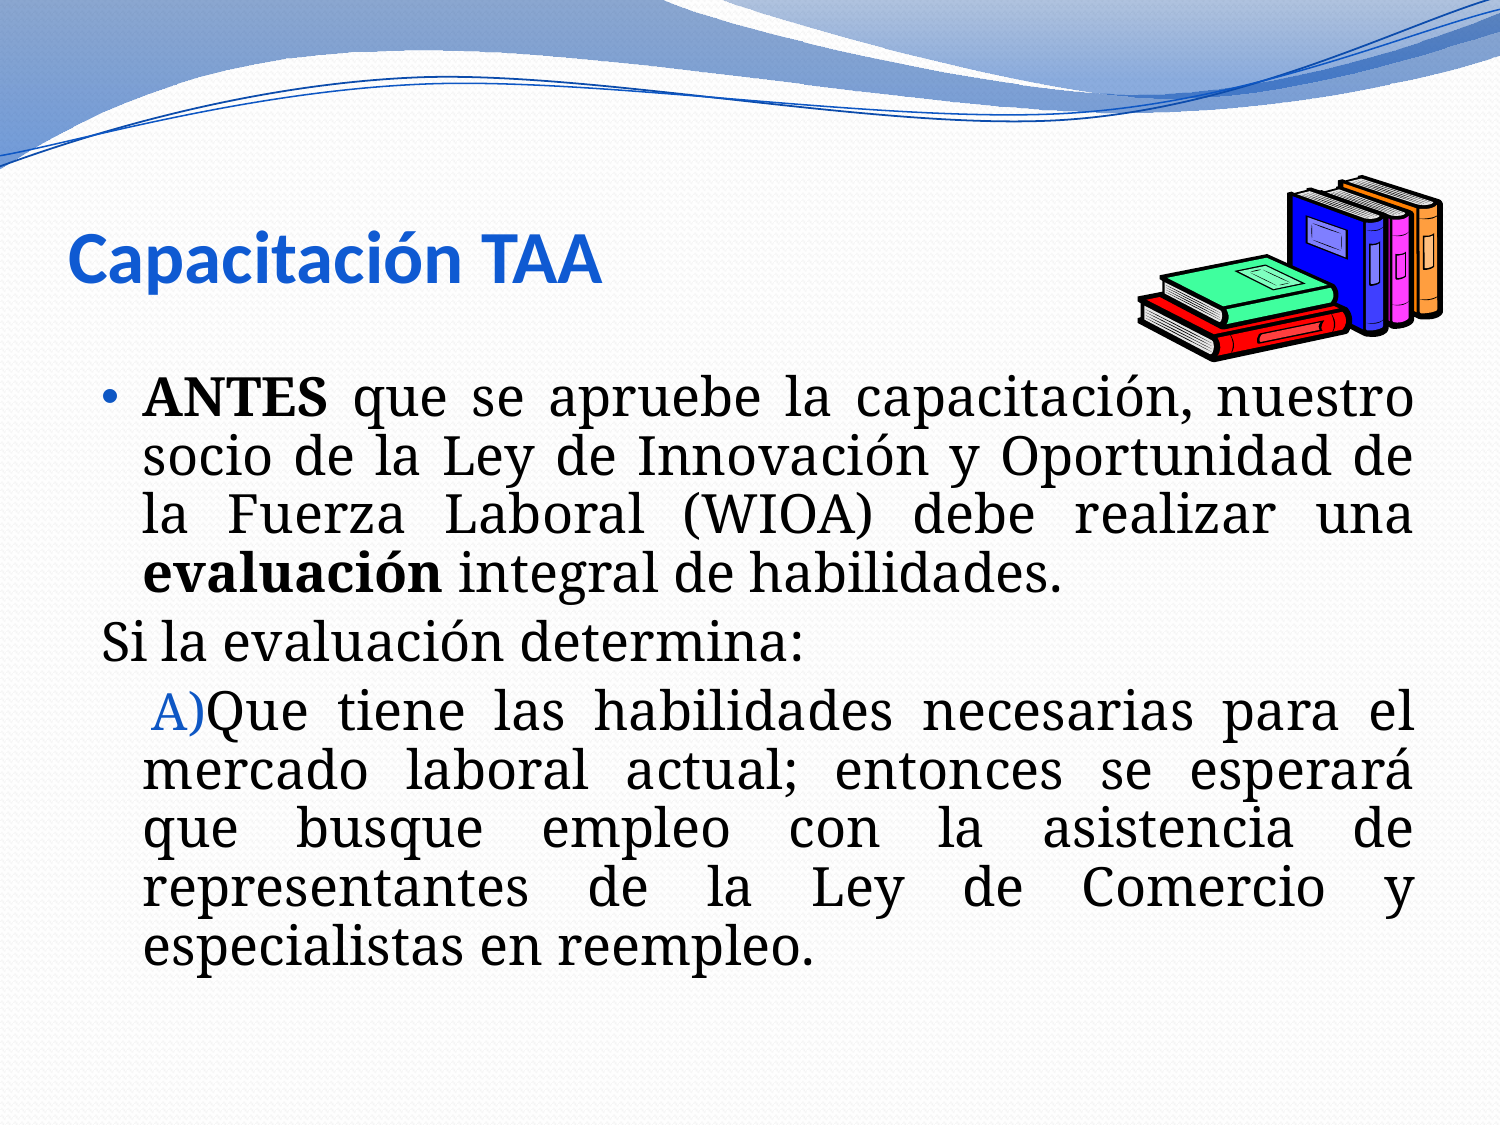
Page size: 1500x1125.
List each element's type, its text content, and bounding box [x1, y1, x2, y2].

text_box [1137, 174, 1444, 363]
list ANTES que se apruebe la capacitación, nuestro socio de la Ley de Innovación y Oportunidad de la Fuerza Laboral (WIOA) debe realizar una evaluación integral de habilidades. Si la evaluación determina: Que tiene las habilidades necesarias para el mercado laboral actual; entonces se esperará que busque empleo con la asistencia de representantes de la Ley de Comercio y especialistas en reempleo. [68, 362, 1432, 1025]
title Capacitación TAA [68, 200, 1130, 299]
